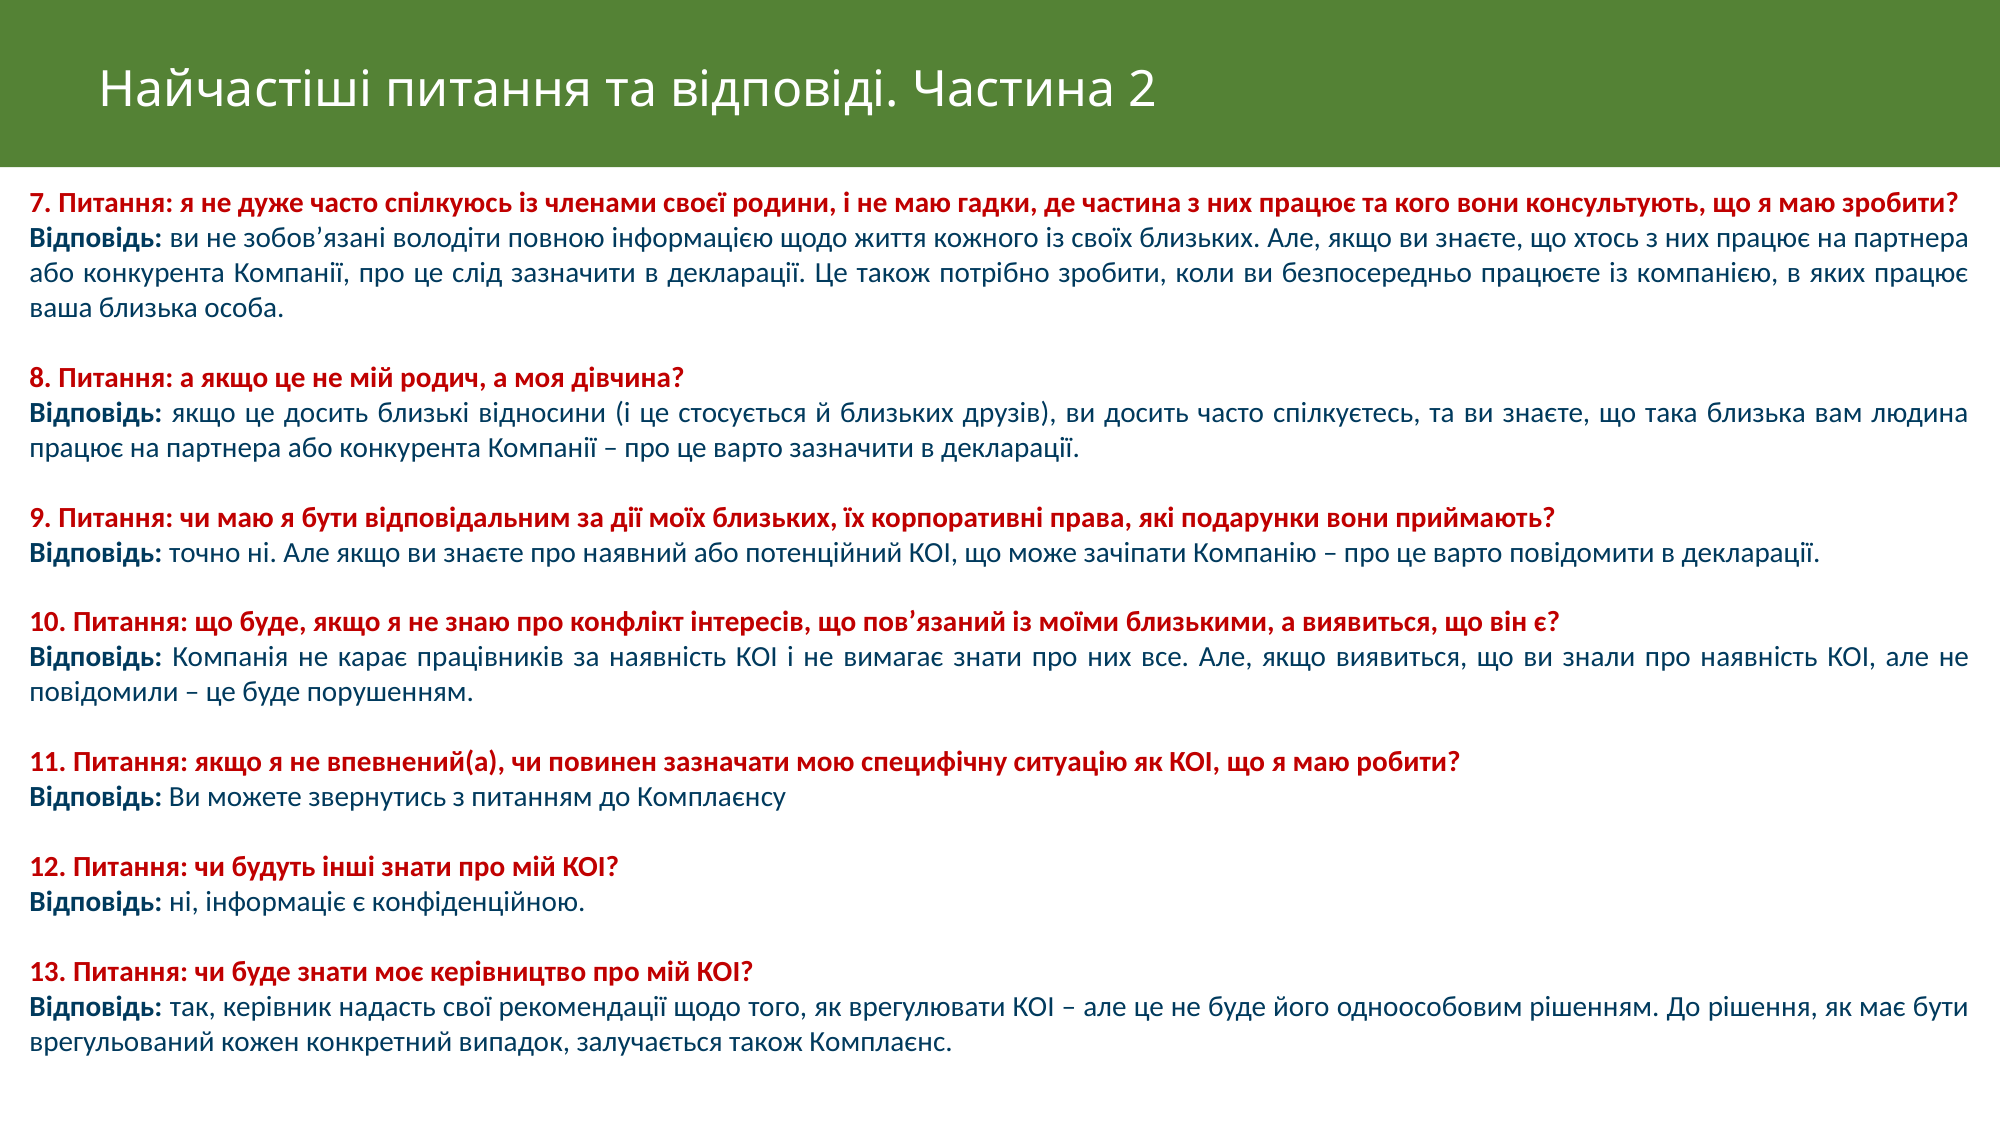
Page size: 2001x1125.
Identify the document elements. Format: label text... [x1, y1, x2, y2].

text_box [0, 0, 2000, 168]
text_box 7. Питання: я не дуже часто спілкуюсь із членами своєї родини, і не маю гадки, де частина з них працює та кого вони консультують, що я маю зробити? Відповідь: ви не зобов’язані володіти повною інформацією щодо життя кожного із своїх близьких. Але, якщо ви знаєте, що хтось з них працює на партнера або конкурента Компанії, про це слід зазначити в декларації. Це також потрібно зробити, коли ви безпосередньо працюєте із компанією, в яких працює ваша близька особа. 8. Питання: а якщо це не мій родич, а моя дівчина? Відповідь: якщо це досить близькі відносини (і це стосується й близьких друзів), ви досить часто спілкуєтесь, та ви знаєте, що така близька вам людина працює на партнера або конкурента Компанії – про це варто зазначити в декларації. 9. Питання: чи маю я бути відповідальним за дії моїх близьких, їх корпоративні права, які подарунки вони приймають? Відповідь: точно ні. Але якщо ви знаєте про наявний або потенційний КОІ, що може зачіпати Компанію – про це варто повідомити в декларації. 10. Питання: що буде, якщо я не знаю про конфлікт інтересів, що пов’язаний із моїми близькими, а виявиться, що він є? Відповідь: Компанія не карає працівників за наявність КОІ і не вимагає знати про них все. Але, якщо виявиться, що ви знали про наявність КОІ, але не повідомили – це буде порушенням. 11. Питання: якщо я не впевнений(а), чи повинен зазначати мою специфічну ситуацію як КОІ, що я маю робити? Відповідь: Ви можете звернутись з питанням до Комплаєнсу 12. Питання: чи будуть інші знати про мій КОІ? Відповідь: ні, інформаціє є конфіденційною. 13. Питання: чи буде знати моє керівництво про мій КОІ? Відповідь: так, керівник надасть свої рекомендації щодо того, як врегулювати КОІ – але це не буде його одноособовим рішенням. До рішення, як має бути врегульований кожен конкретний випадок, залучається також Комплаєнс. [14, 175, 1985, 1065]
text_box Найчастіші питання та відповіді. Частина 2 [83, 49, 1908, 125]
